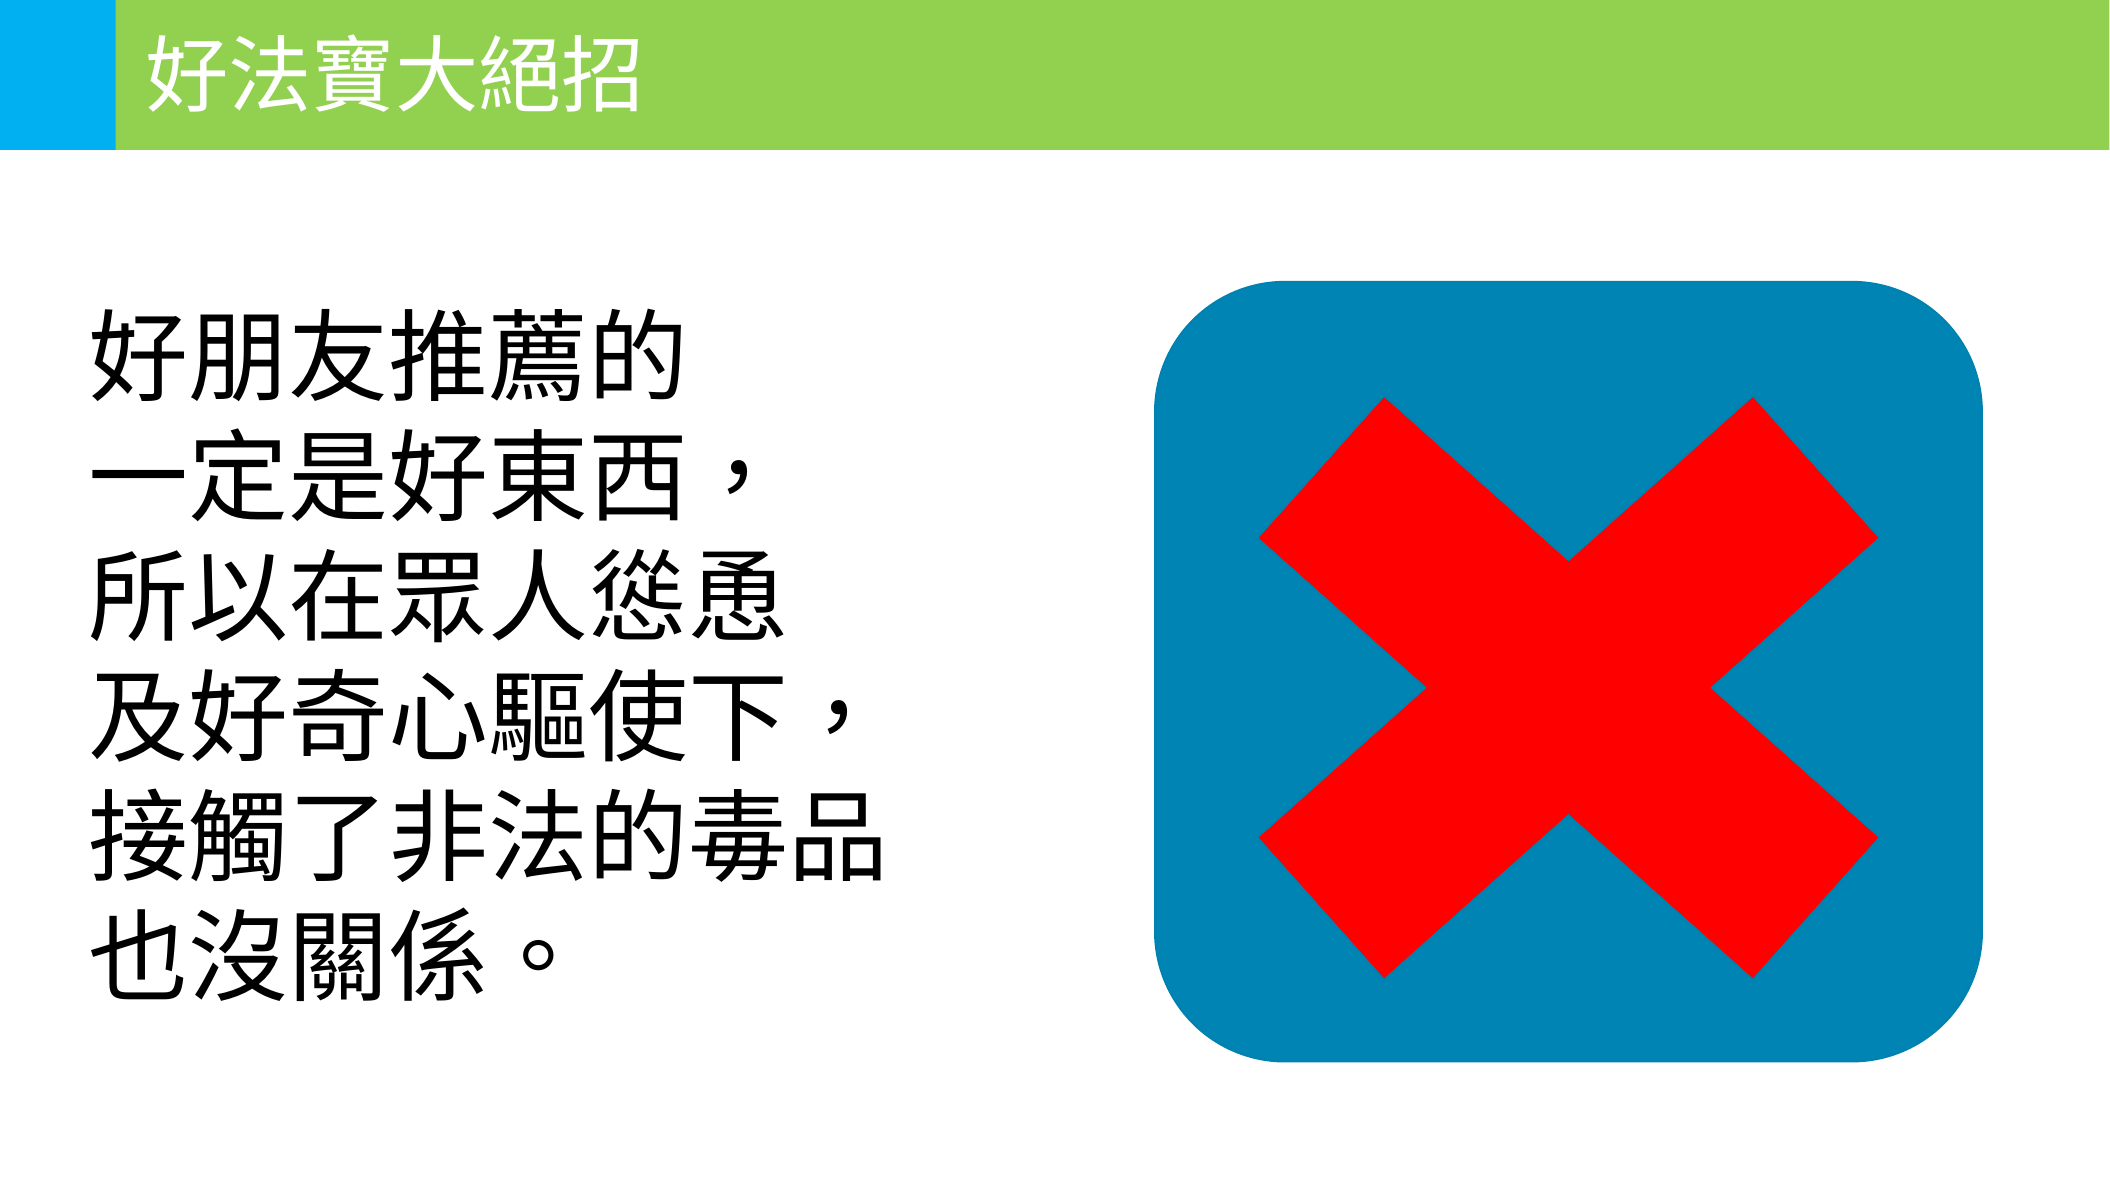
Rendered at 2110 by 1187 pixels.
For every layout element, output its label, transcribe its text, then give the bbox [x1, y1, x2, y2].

text_box 好朋友推薦的 一定是好東西， 所以在眾人慫恿 及好奇心驅使下， 接觸了非法的毒品也沒關係。 [74, 286, 925, 1021]
text_box 好法寶大絕招 [130, 14, 660, 130]
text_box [1091, 262, 2046, 1113]
